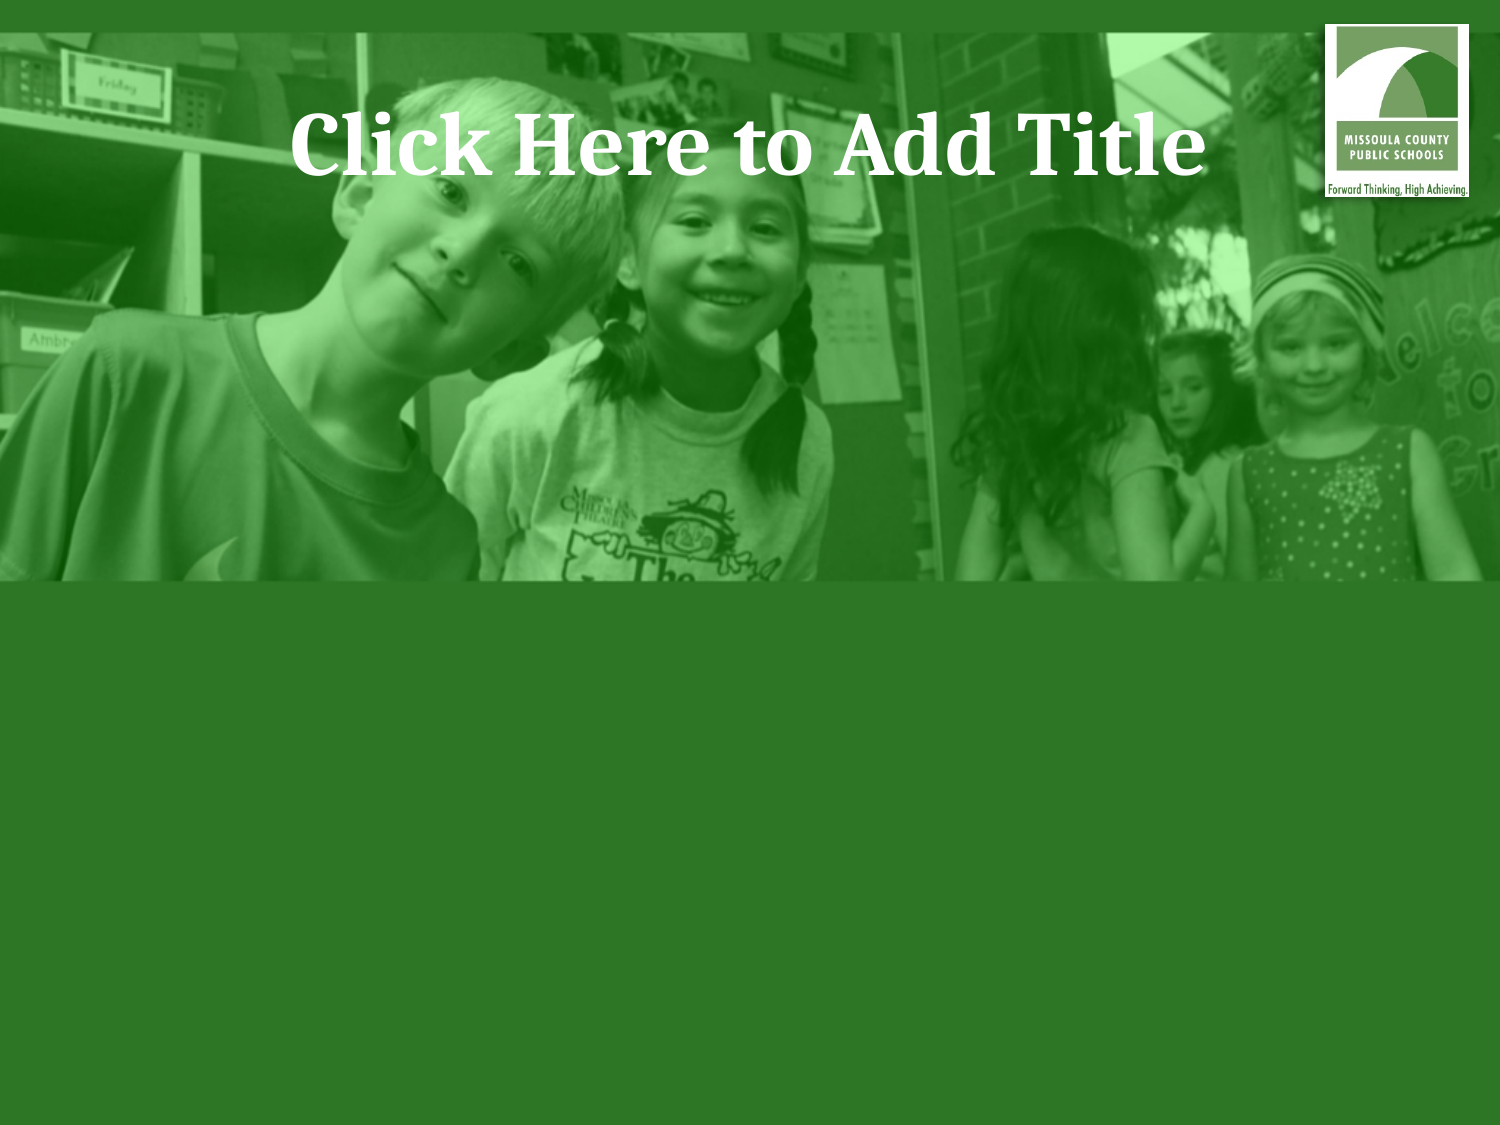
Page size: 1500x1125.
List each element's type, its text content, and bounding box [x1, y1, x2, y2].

title Click Here to Add Title [75, 45, 1425, 233]
picture [0, 0, 1500, 1125]
